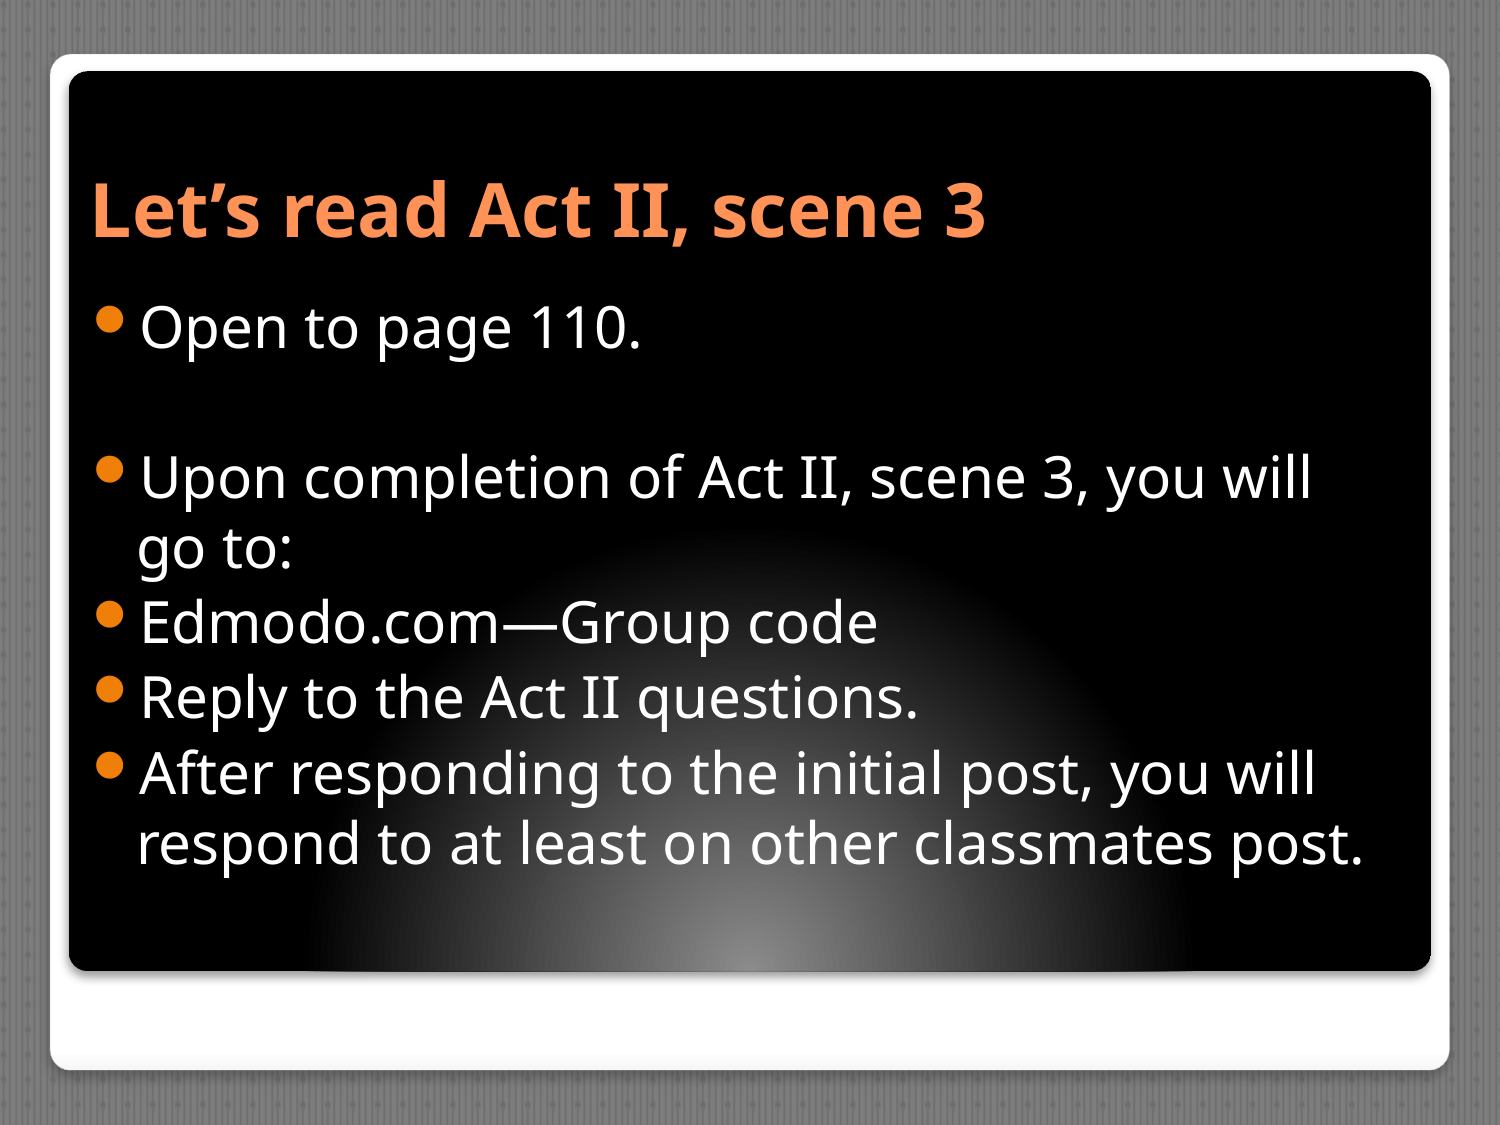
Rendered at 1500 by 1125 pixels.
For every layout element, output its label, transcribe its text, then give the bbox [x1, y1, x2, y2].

title Let’s read Act II, scene 3 [75, 87, 1418, 260]
list Open to page 110. Upon completion of Act II, scene 3, you will go to: Edmodo.com—Group code Reply to the Act II questions. After responding to the initial post, you will respond to at least on other classmates post. [62, 275, 1405, 962]
